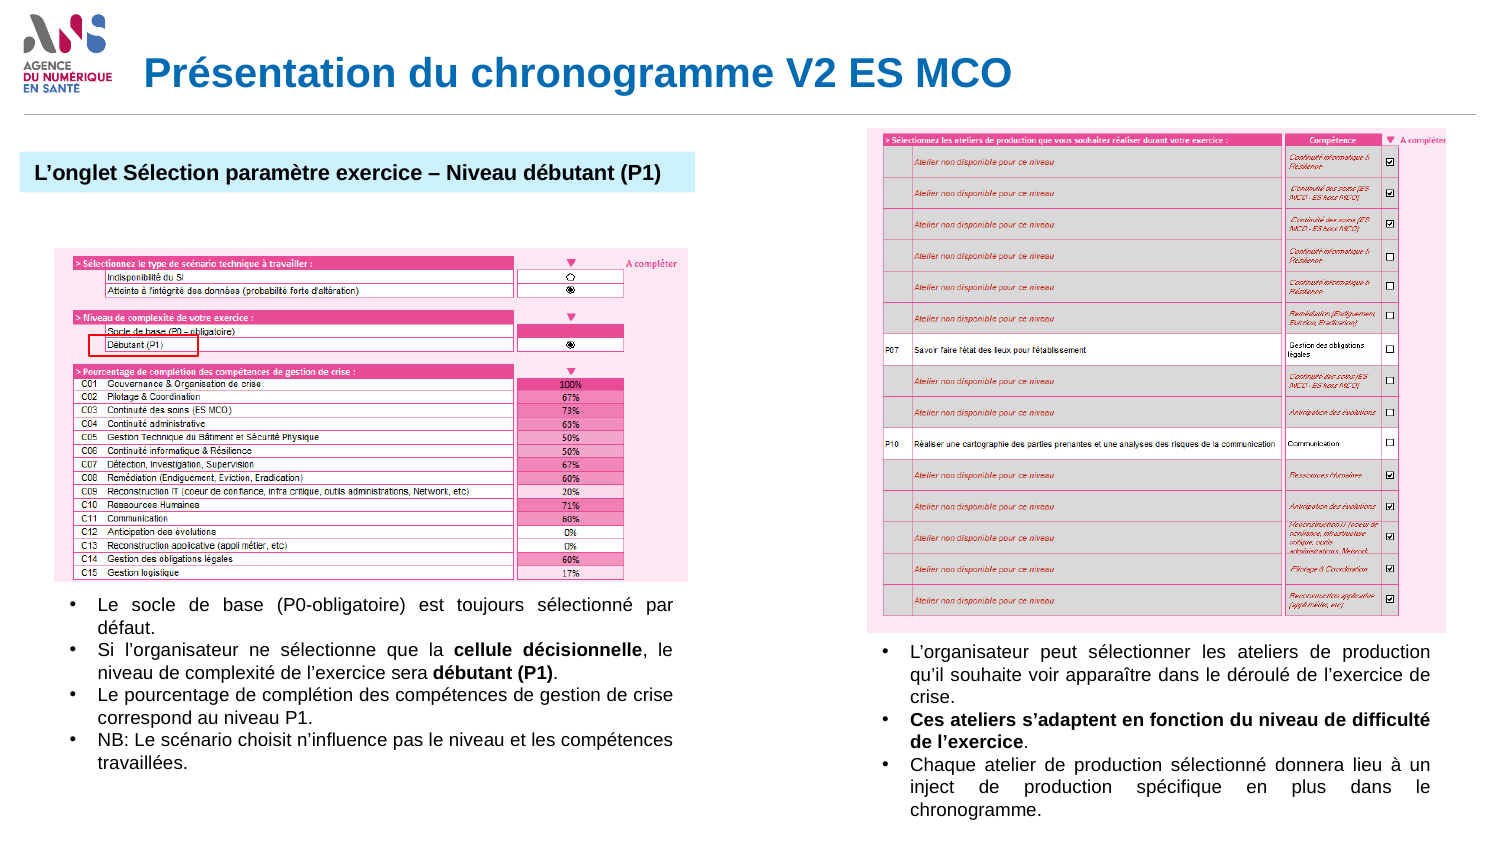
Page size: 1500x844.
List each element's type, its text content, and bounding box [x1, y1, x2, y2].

text_box Le socle de base (P0-obligatoire) est toujours sélectionné par défaut. Si l’organisateur ne sélectionne que la cellule décisionnelle, le niveau de complexité de l’exercice sera débutant (P1). Le pourcentage de complétion des compétences de gestion de crise correspond au niveau P1. NB: Le scénario choisit n’influence pas le niveau et les compétences travaillées. [54, 588, 688, 781]
picture [23, 14, 112, 93]
text_box Présentation du chronogramme V2 ES MCO [143, 20, 1148, 96]
text_box L’onglet Sélection paramètre exercice – Niveau débutant (P1) [19, 151, 696, 193]
picture [867, 127, 1446, 633]
picture [54, 248, 688, 582]
text_box L’organisateur peut sélectionner les ateliers de production qu’il souhaite voir apparaître dans le déroulé de l’exercice de crise. Ces ateliers s’adaptent en fonction du niveau de difficulté de l’exercice. Chaque atelier de production sélectionné donnera lieu à un inject de production spécifique en plus dans le chronogramme. [867, 639, 1446, 828]
